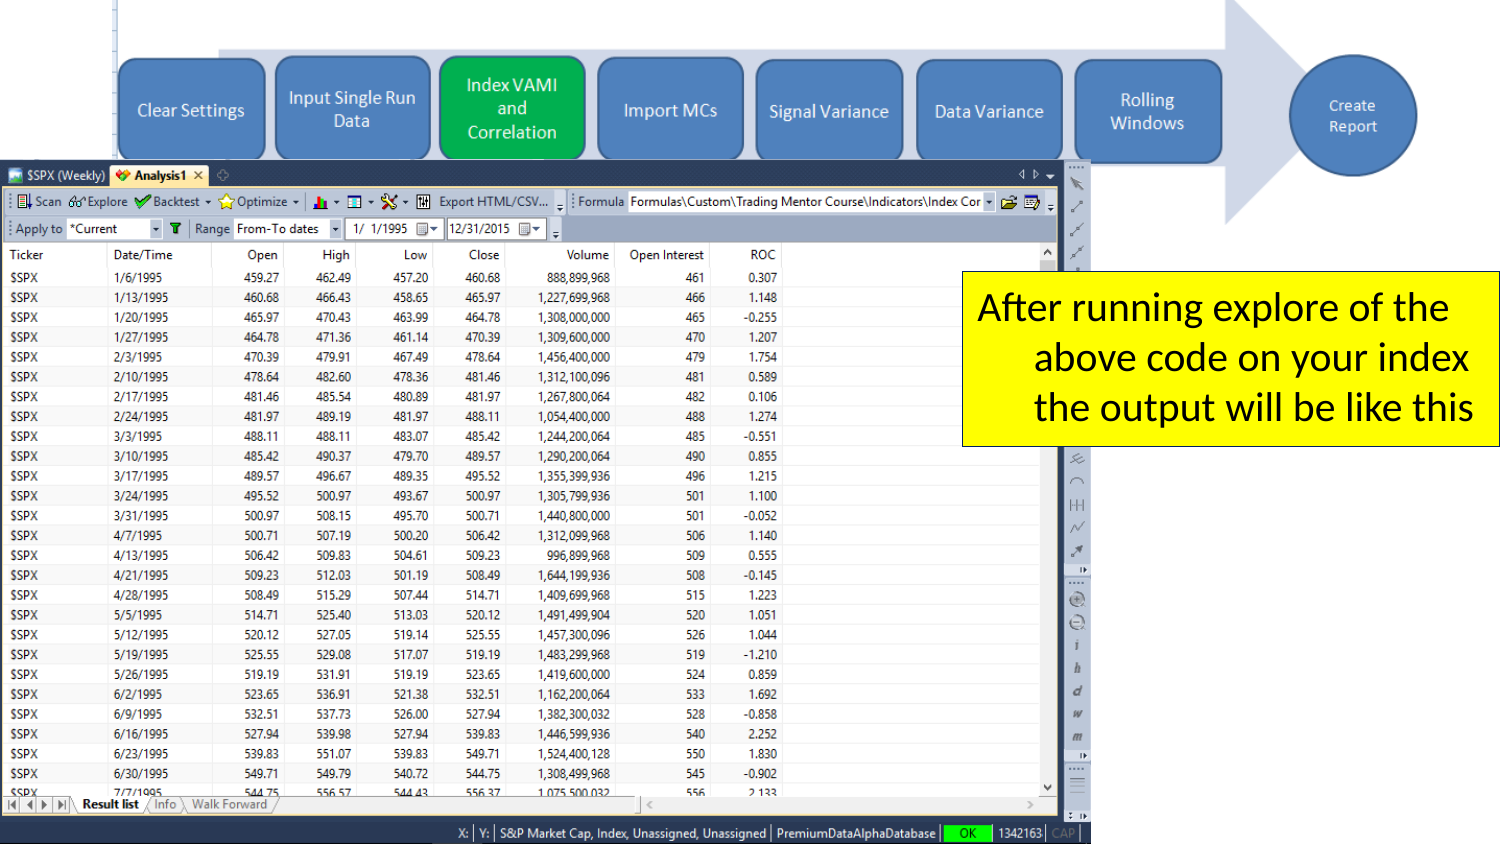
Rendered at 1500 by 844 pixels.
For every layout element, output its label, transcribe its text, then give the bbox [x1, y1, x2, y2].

list After running explore of the above code on your index the output will be like this [1095, 271, 1500, 447]
picture [0, 0, 1446, 844]
